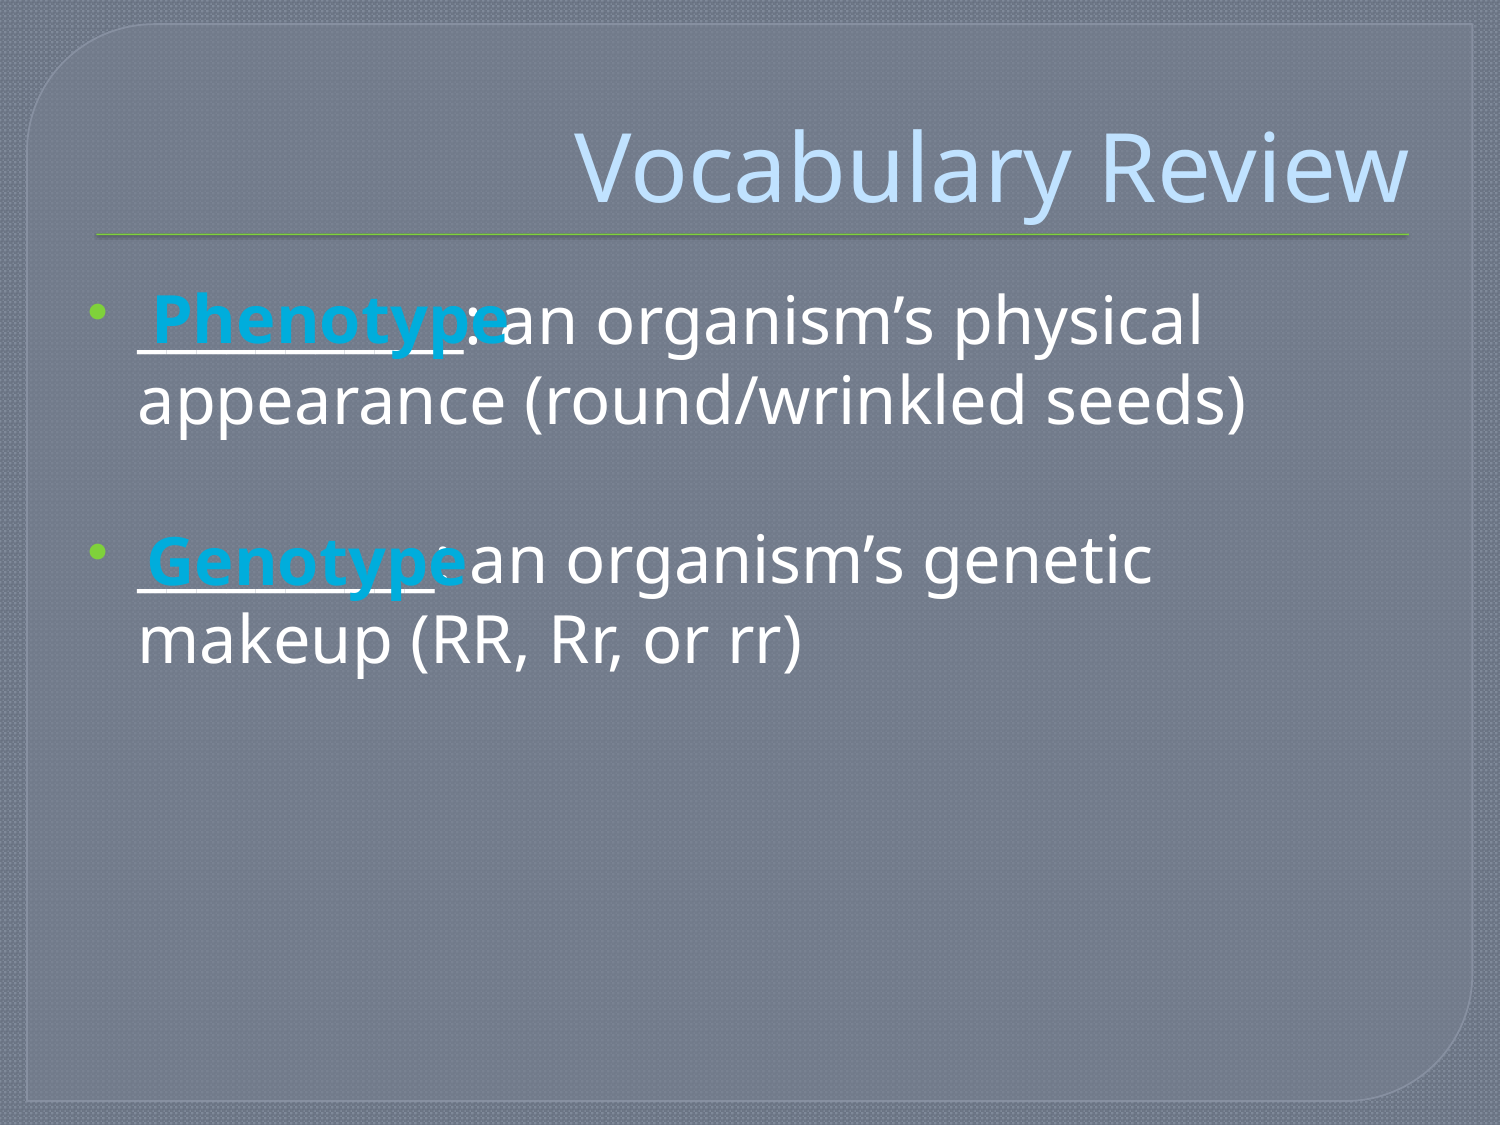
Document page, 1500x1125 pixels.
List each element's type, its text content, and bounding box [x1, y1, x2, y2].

text_box Genotype [131, 510, 639, 606]
title Vocabulary Review [75, 41, 1425, 230]
list ___________: an organism’s physical appearance (round/wrinkled seeds) __________: an organism’s genetic makeup (RR, Rr, or rr) [75, 270, 1425, 1013]
text_box Phenotype [136, 270, 644, 365]
